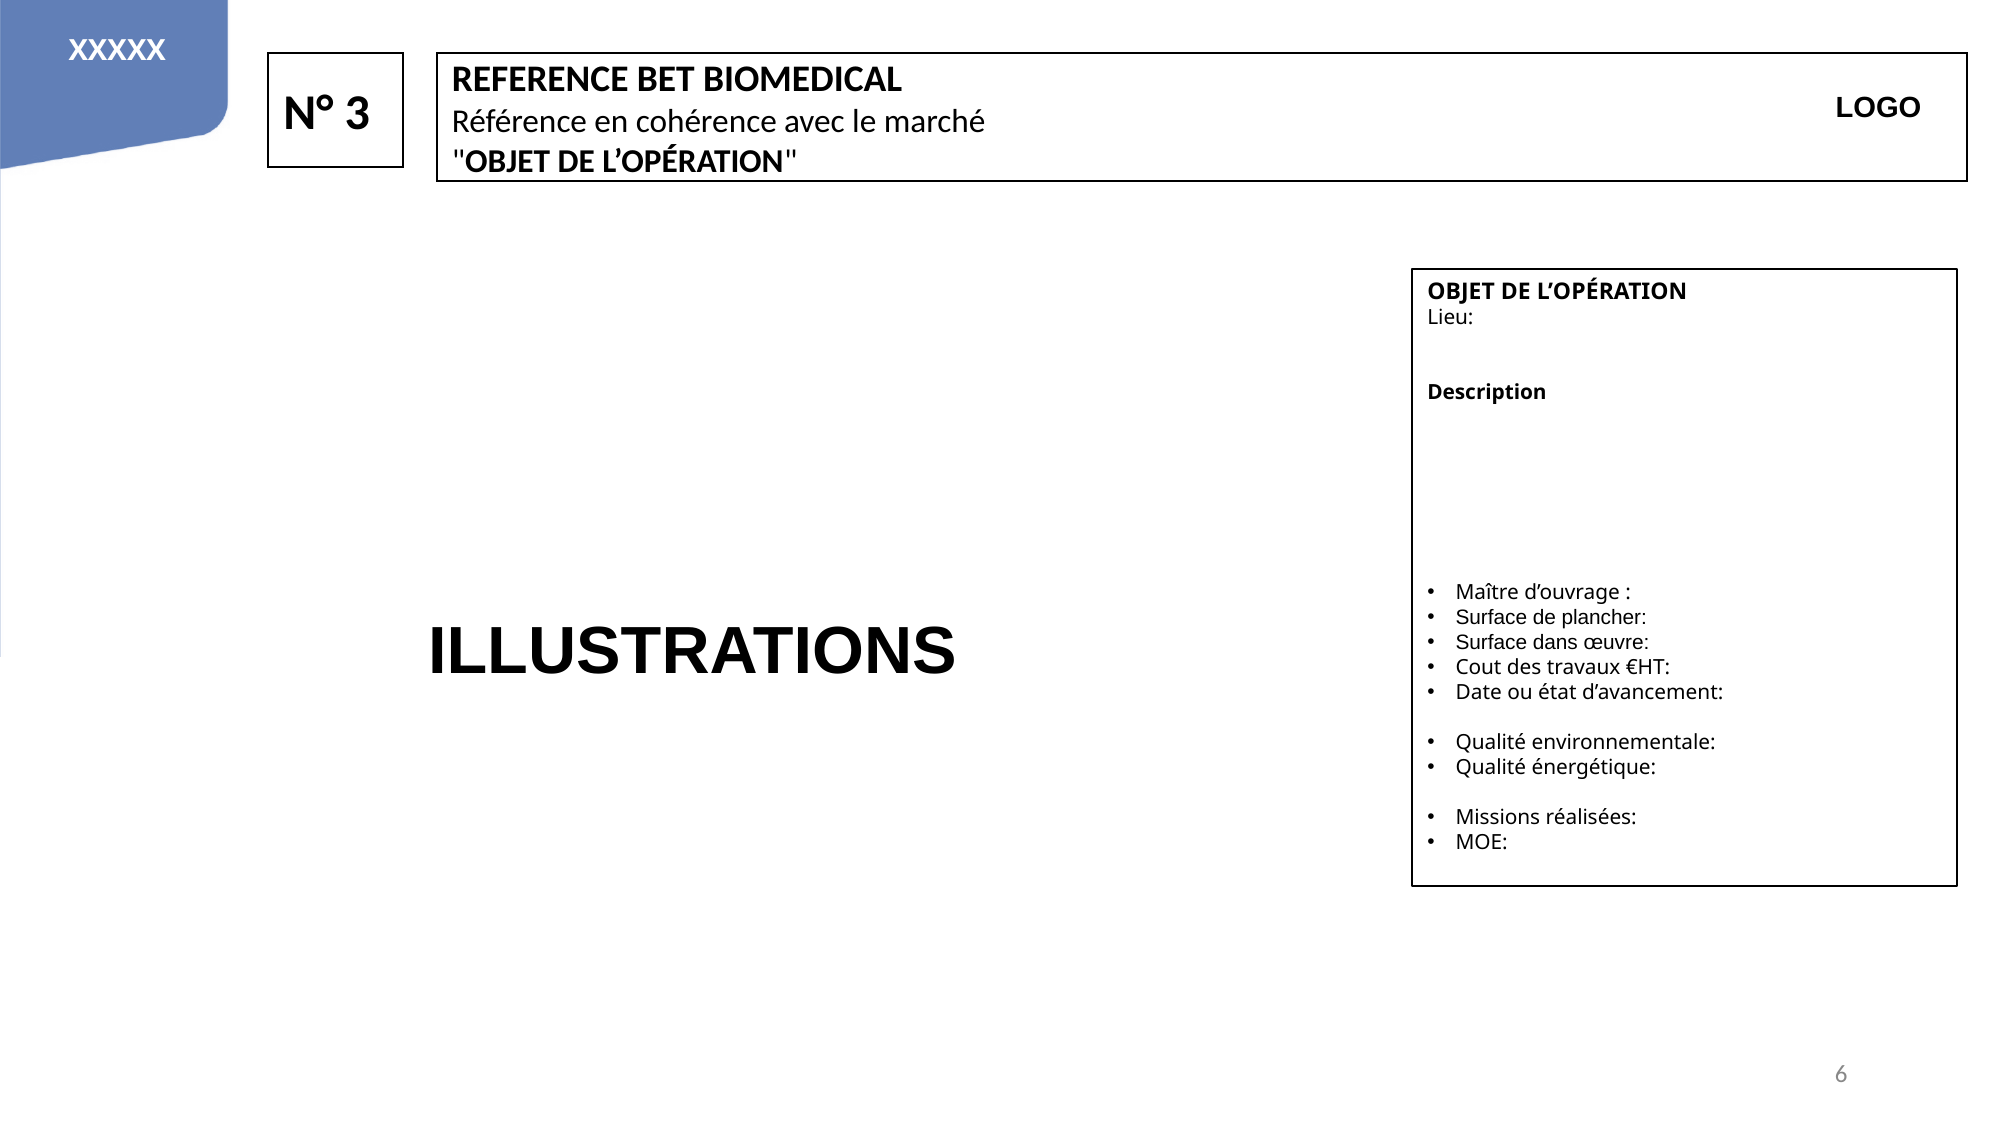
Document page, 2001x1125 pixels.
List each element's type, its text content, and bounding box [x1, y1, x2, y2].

slide_number 6 [1412, 1042, 1863, 1103]
text_box OBJET DE L’OPÉRATION Lieu: Description Maître d’ouvrage : Surface de plancher: Surface dans œuvre: Cout des travaux €HT: Date ou état d’avancement: Qualité environnementale: Qualité énergétique: Missions réalisées: MOE: [1412, 269, 1957, 887]
text_box REFERENCE BET BIOMEDICAL Référence en cohérence avec le marché "OBJET DE L’OPÉRATION" [1016, 52, 1967, 181]
picture [0, 0, 1012, 657]
text_box ILLUSTRATIONS [11, 189, 1392, 1105]
text_box LOGO [1810, 81, 1947, 131]
